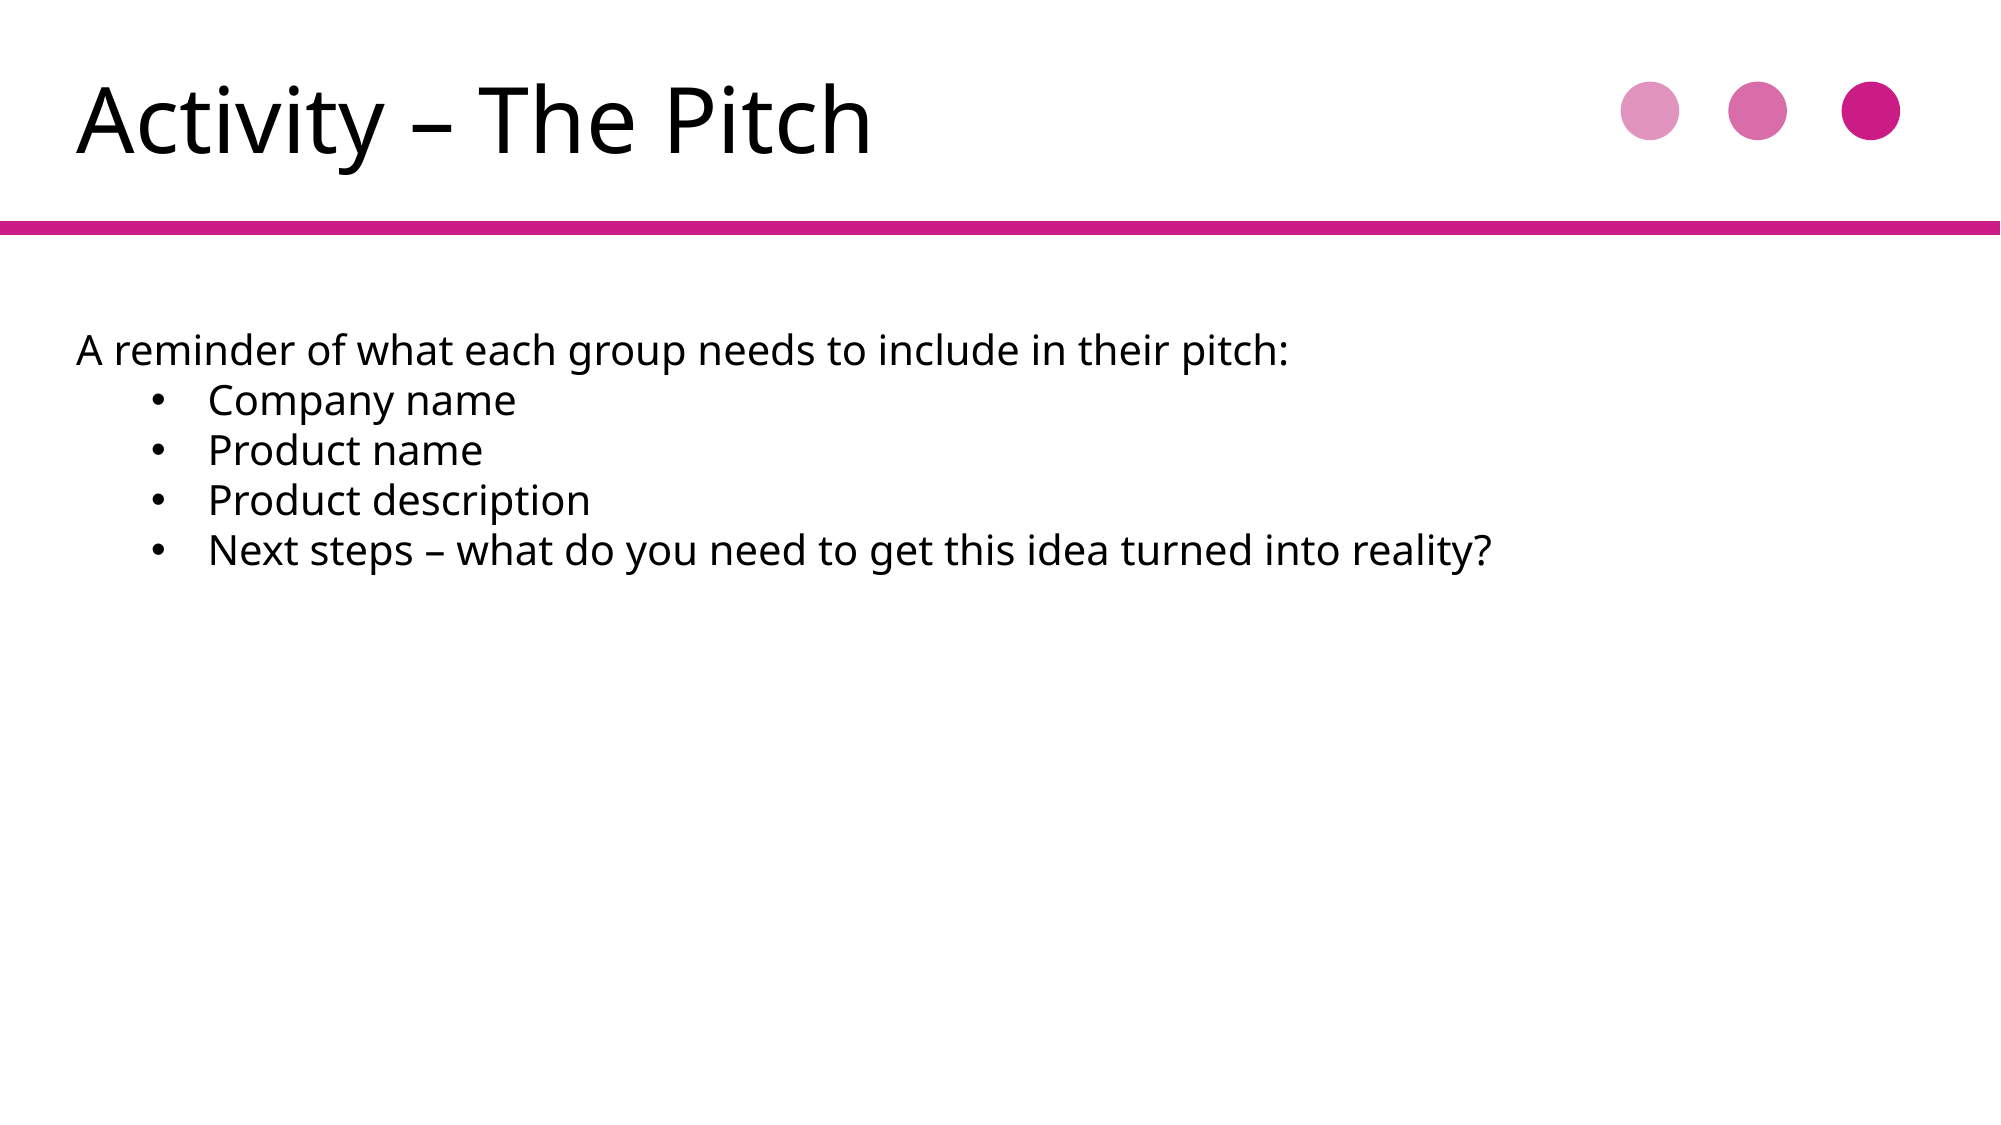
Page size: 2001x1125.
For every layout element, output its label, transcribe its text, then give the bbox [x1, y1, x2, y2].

text_box [1728, 81, 1787, 141]
text_box [1841, 81, 1901, 141]
text_box [1620, 81, 1680, 141]
text_box Activity – The Pitch [61, 67, 1215, 210]
text_box A reminder of what each group needs to include in their pitch: Company name Product name Product description Next steps – what do you need to get this idea turned into reality? [61, 316, 1963, 632]
text_box [0, 221, 2000, 235]
